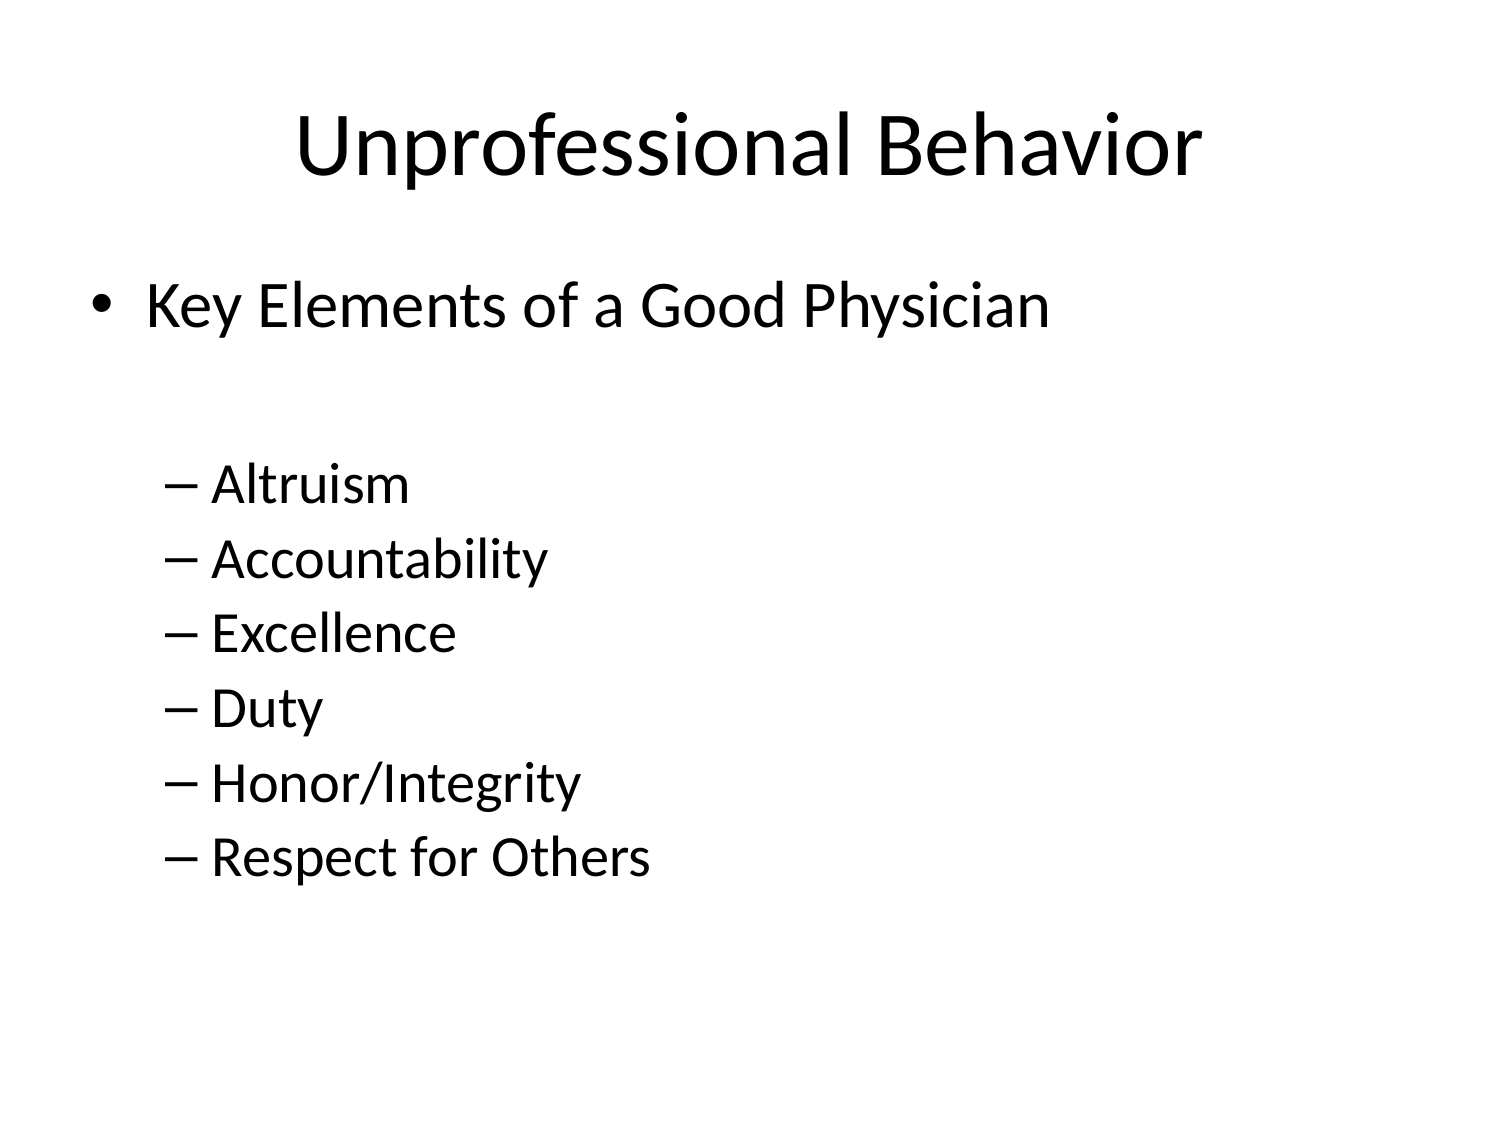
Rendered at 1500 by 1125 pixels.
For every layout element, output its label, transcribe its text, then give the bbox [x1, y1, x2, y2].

title Unprofessional Behavior [75, 45, 1425, 233]
list Key Elements of a Good Physician Altruism Accountability Excellence Duty Honor/Integrity Respect for Others [75, 262, 1425, 1005]
